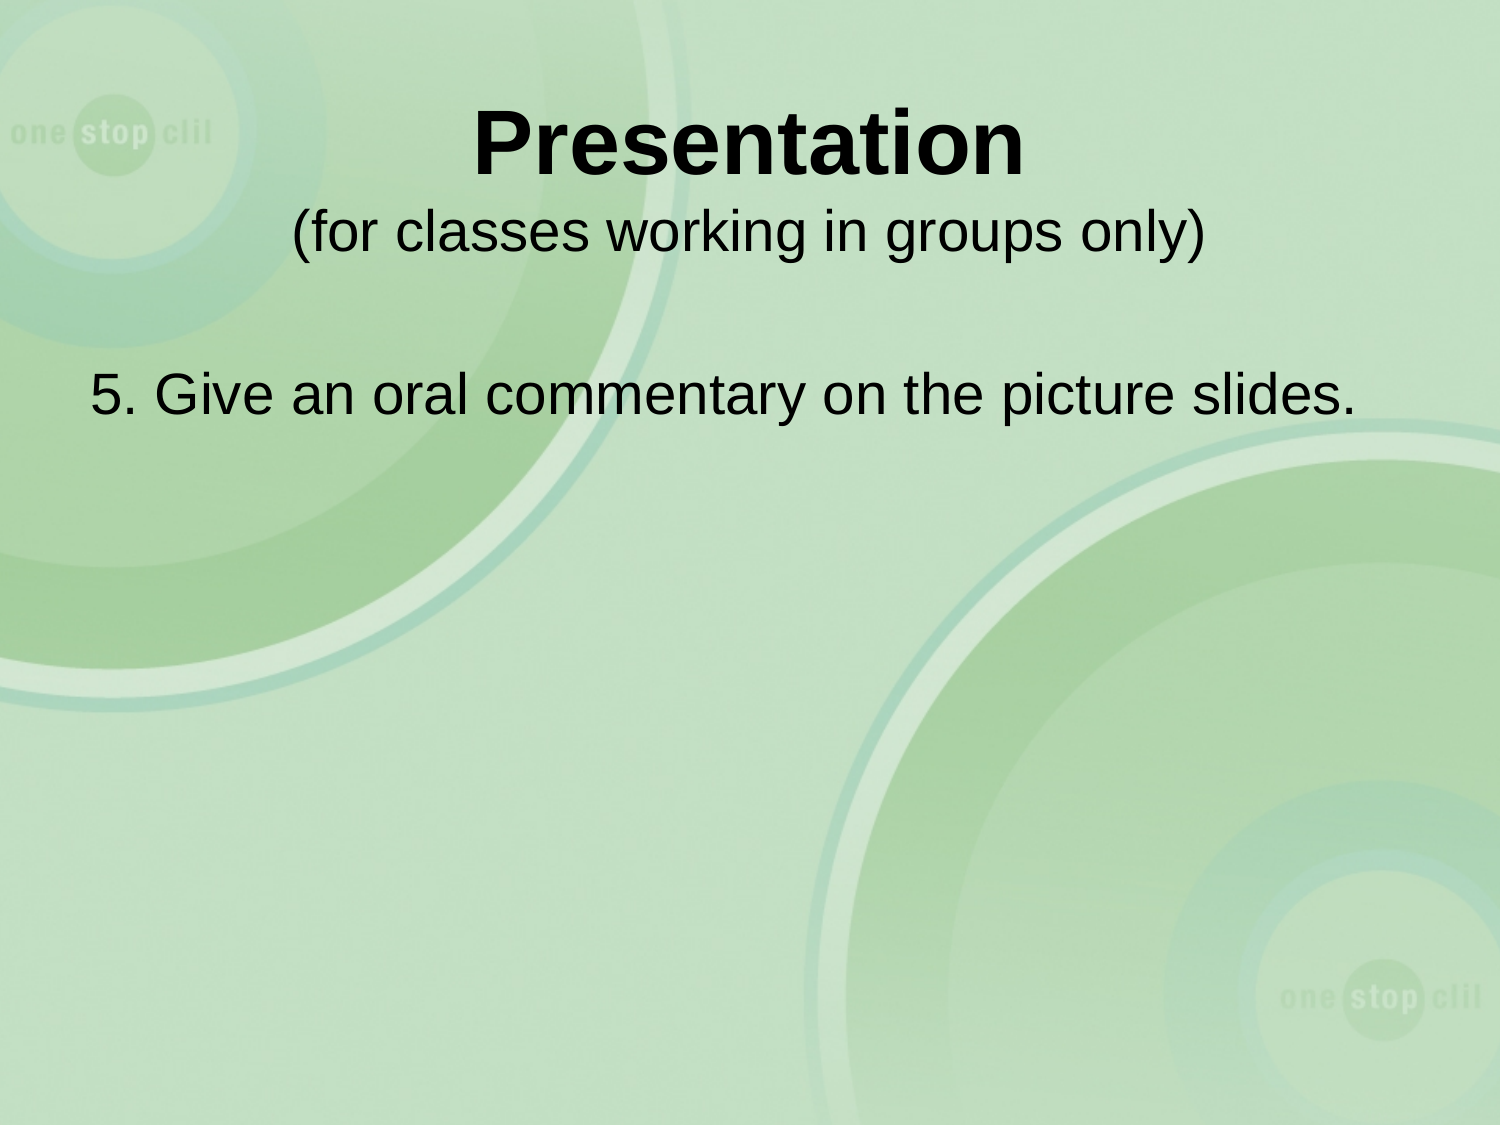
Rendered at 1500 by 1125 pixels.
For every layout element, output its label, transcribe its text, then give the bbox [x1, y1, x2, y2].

title Presentation (for classes working in groups only) [75, 79, 1425, 267]
picture [0, 0, 1500, 1125]
list 5. Give an oral commentary on the picture slides. [75, 267, 1425, 1010]
